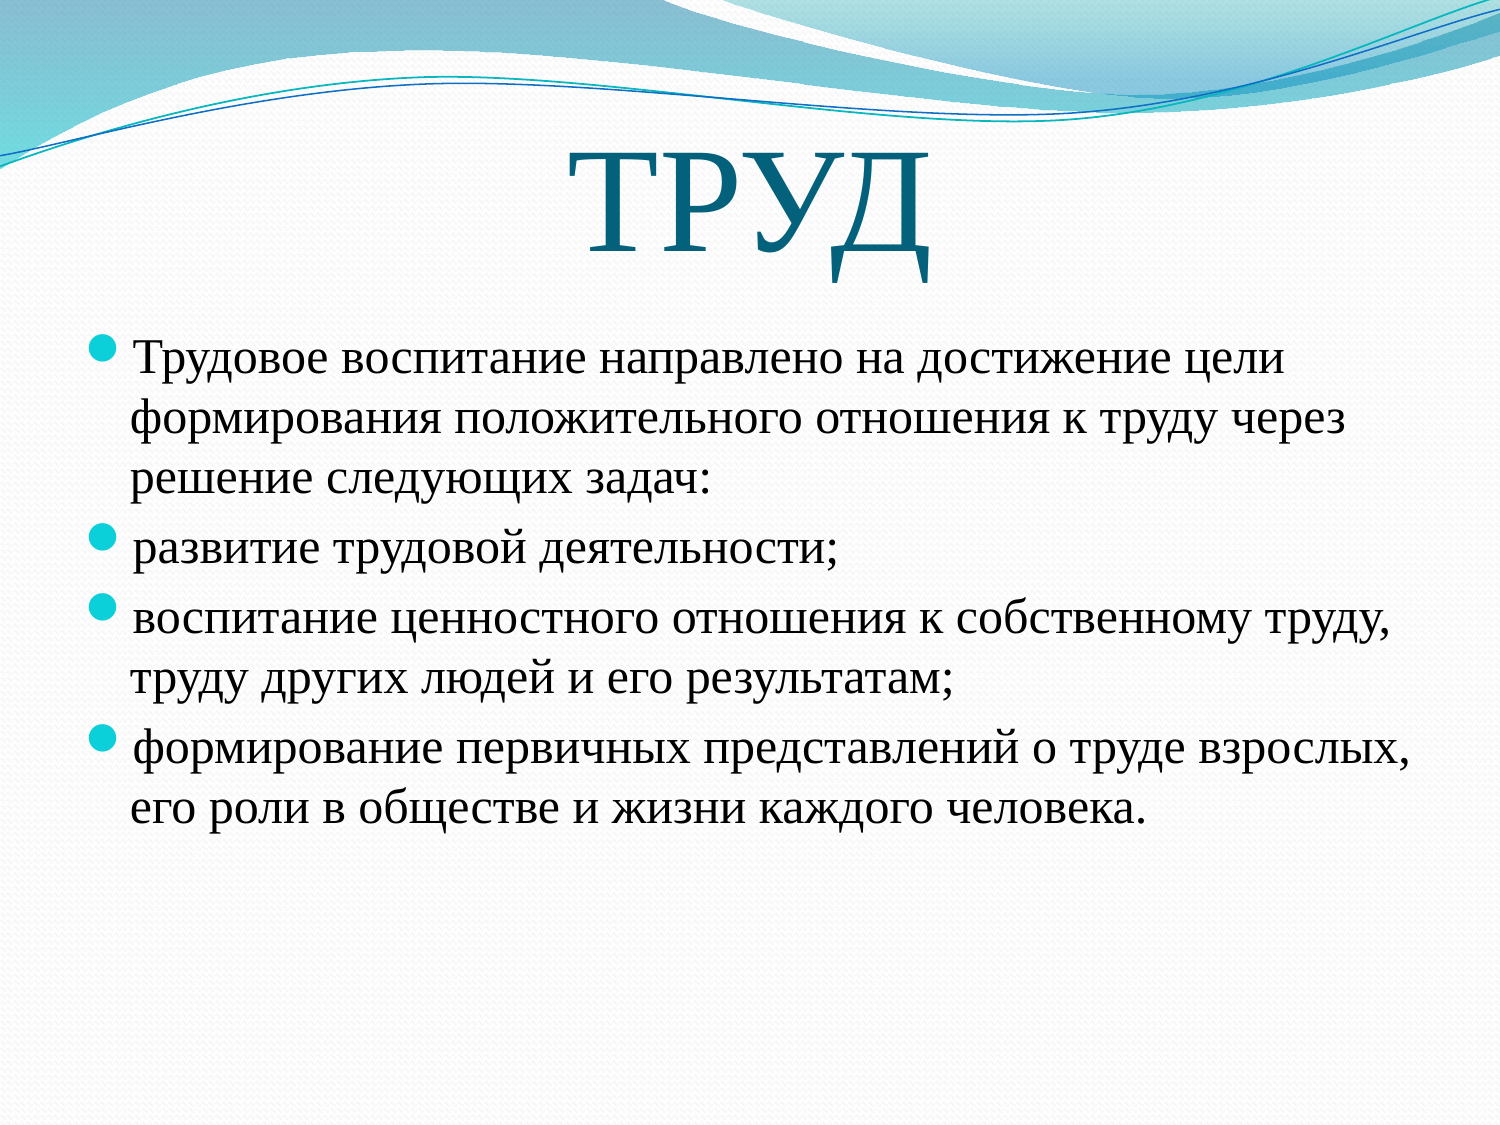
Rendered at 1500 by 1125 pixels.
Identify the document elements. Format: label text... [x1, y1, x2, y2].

title ТРУД [75, 70, 1425, 282]
list Трудовое воспитание направлено на достижение цели формирования положительного отношения к труду через решение следующих задач: развитие трудовой деятельности; воспитание ценностного отношения к собственному труду, труду других людей и его результатам; формирование первичных представлений о труде взрослых, его роли в обществе и жизни каждого человека. [70, 316, 1454, 1032]
